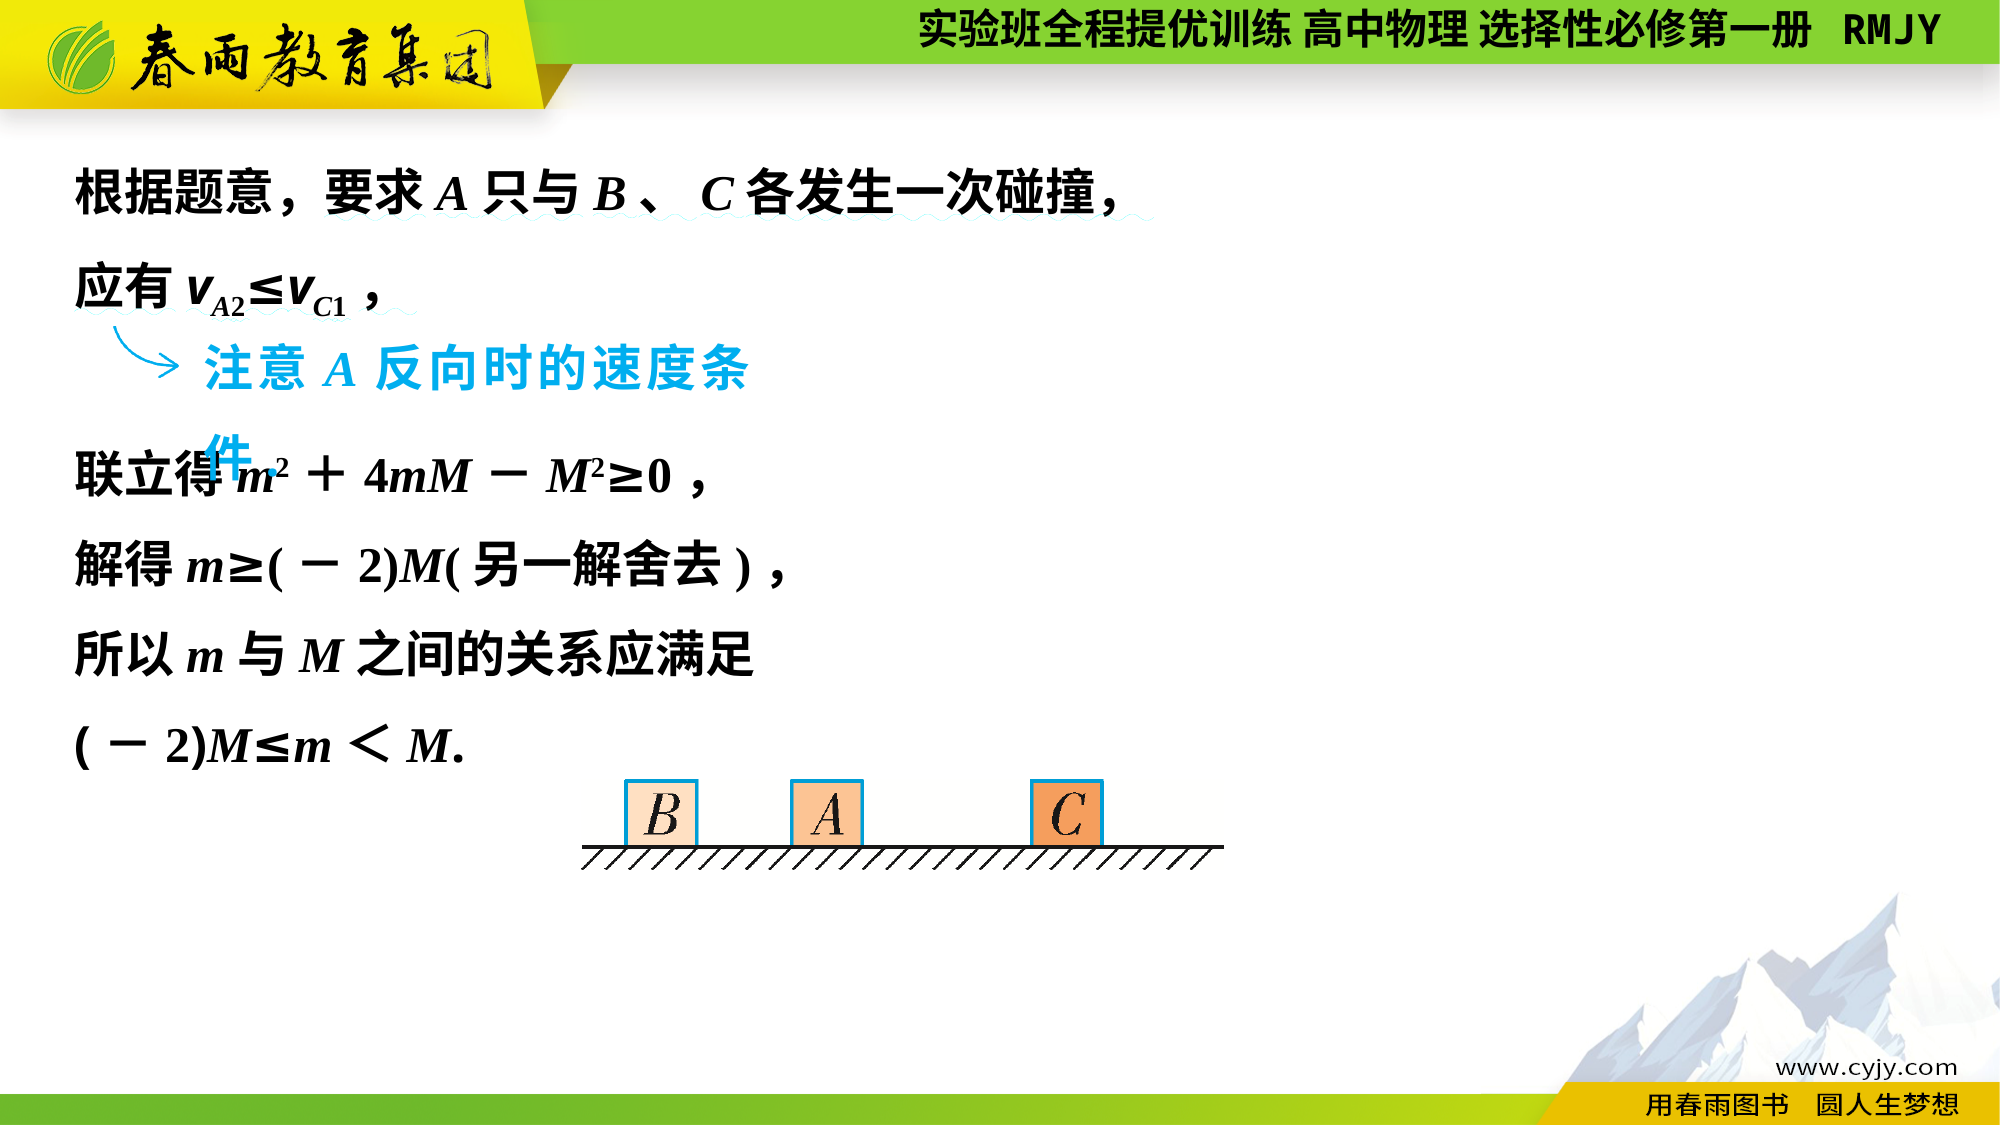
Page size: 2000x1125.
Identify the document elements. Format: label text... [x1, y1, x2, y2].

text_box 注意A反向时的速度条件. [188, 298, 766, 404]
picture [0, 0, 2000, 1125]
